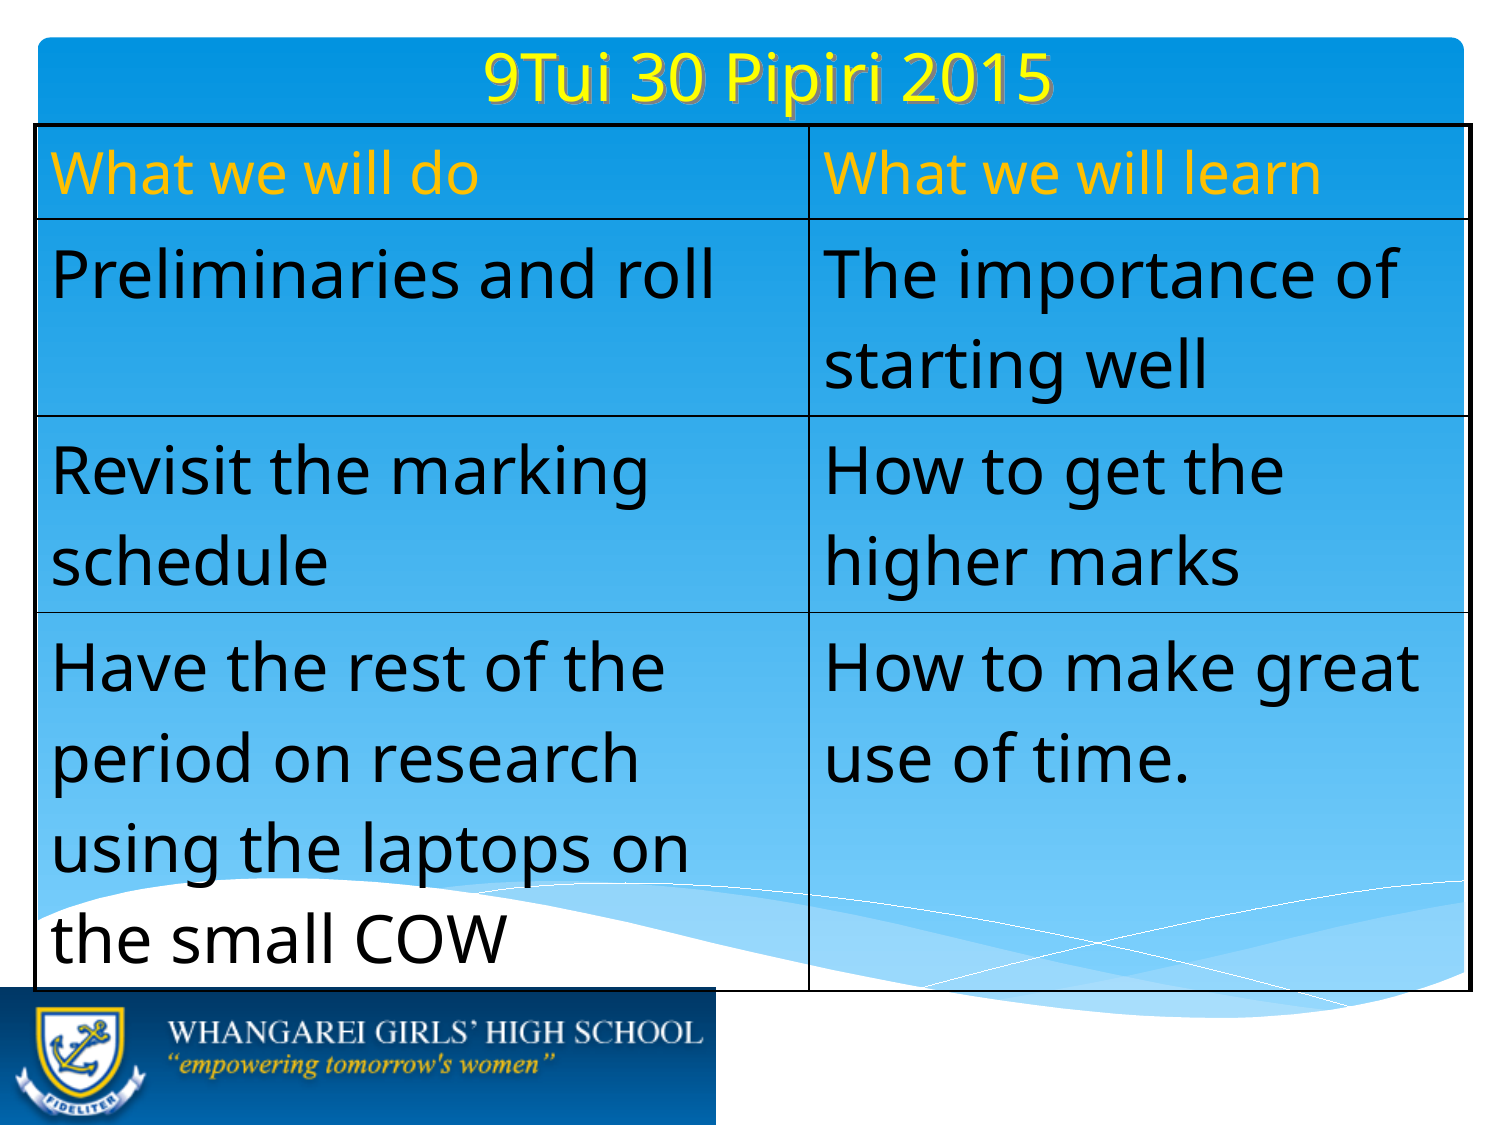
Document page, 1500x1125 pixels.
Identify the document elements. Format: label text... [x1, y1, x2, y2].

table_cell How to make great use of time. [810, 613, 1468, 990]
table_header What we will learn [810, 127, 1468, 218]
table_cell Preliminaries and roll [37, 220, 808, 415]
table_cell The importance of starting well [810, 220, 1468, 415]
table_cell Revisit the marking schedule [37, 417, 808, 612]
picture [0, 987, 716, 1125]
text_box 9Tui 30 Pipiri 2015 [162, 24, 1375, 123]
table_cell Have the rest of the period on research using the laptops on the small COW [37, 613, 808, 990]
table_cell How to get the higher marks [810, 417, 1468, 612]
table_header What we will do [37, 127, 808, 218]
